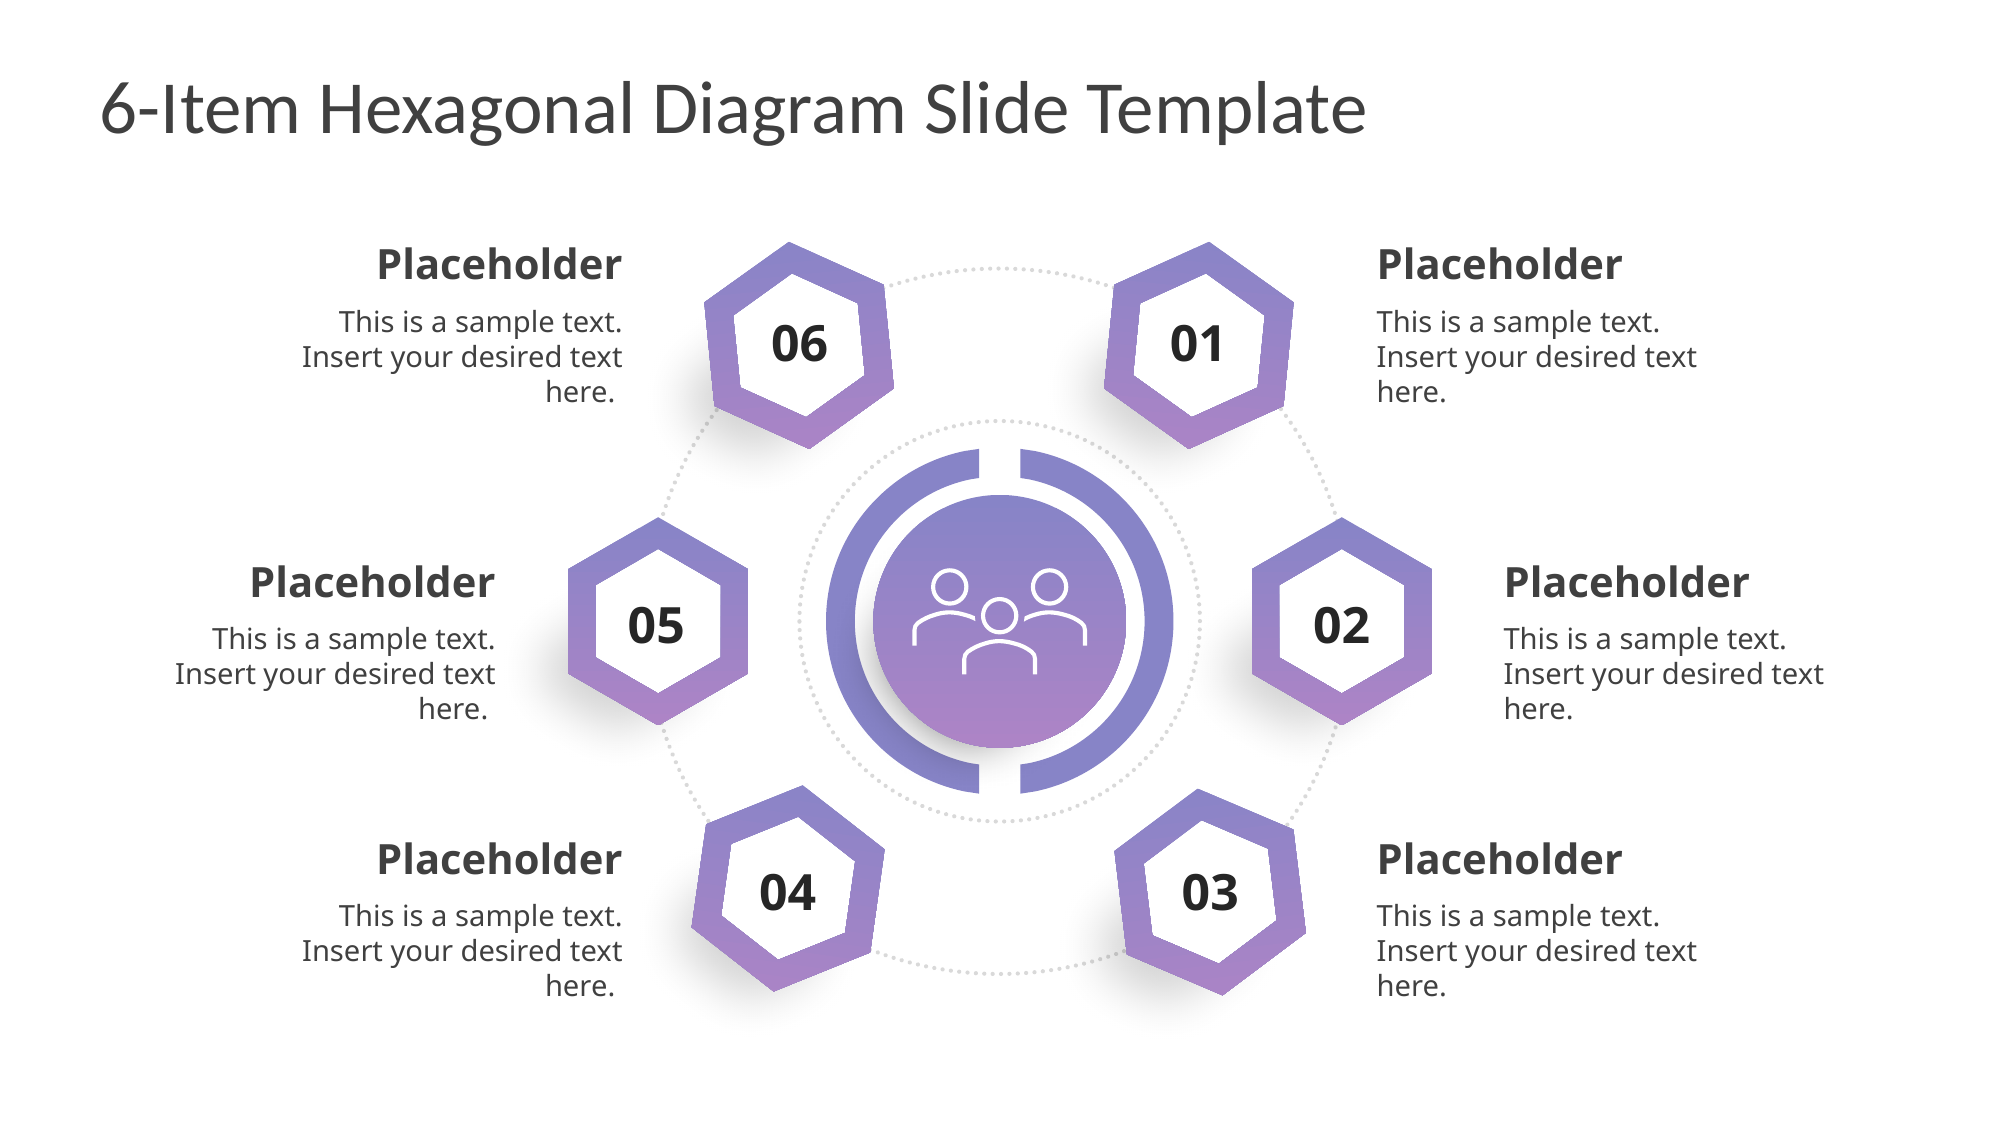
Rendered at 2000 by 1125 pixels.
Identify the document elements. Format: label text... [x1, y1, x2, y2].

text_box 03 [1167, 852, 1253, 929]
text_box 04 [745, 852, 831, 929]
text_box This is a sample text. Insert your desired text here. [147, 620, 496, 700]
text_box [704, 241, 894, 449]
text_box [1144, 821, 1276, 963]
text_box [691, 785, 885, 992]
text_box [722, 818, 854, 959]
text_box This is a sample text. Insert your desired text here. [274, 897, 623, 977]
text_box 01 [1155, 303, 1241, 380]
text_box 06 [757, 303, 842, 380]
text_box [1104, 241, 1294, 449]
text_box This is a sample text. Insert your desired text here. [1503, 620, 1852, 700]
text_box 05 [613, 585, 699, 661]
text_box Placeholder [274, 826, 623, 883]
text_box Placeholder [1376, 826, 1725, 883]
text_box Placeholder [274, 231, 623, 289]
text_box [871, 492, 1129, 750]
text_box [1148, 407, 1338, 638]
text_box 02 [1299, 585, 1385, 661]
text_box [688, 425, 844, 479]
text_box This is a sample text. Insert your desired text here. [1376, 897, 1725, 977]
title 6-Item Hexagonal Diagram Slide Template [99, 45, 1900, 162]
text_box [568, 517, 749, 726]
text_box [1251, 517, 1432, 726]
text_box [734, 274, 864, 416]
text_box [1134, 274, 1264, 416]
text_box Placeholder [147, 549, 496, 606]
text_box [1114, 788, 1306, 996]
text_box [596, 550, 720, 693]
text_box Placeholder [1503, 549, 1852, 606]
text_box [664, 692, 717, 741]
text_box [1280, 550, 1404, 693]
text_box This is a sample text. Insert your desired text here. [1376, 303, 1725, 382]
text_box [912, 567, 1088, 675]
text_box Placeholder [1376, 231, 1725, 289]
text_box [797, 418, 1203, 824]
text_box [661, 266, 1326, 977]
text_box This is a sample text. Insert your desired text here. [274, 303, 623, 382]
